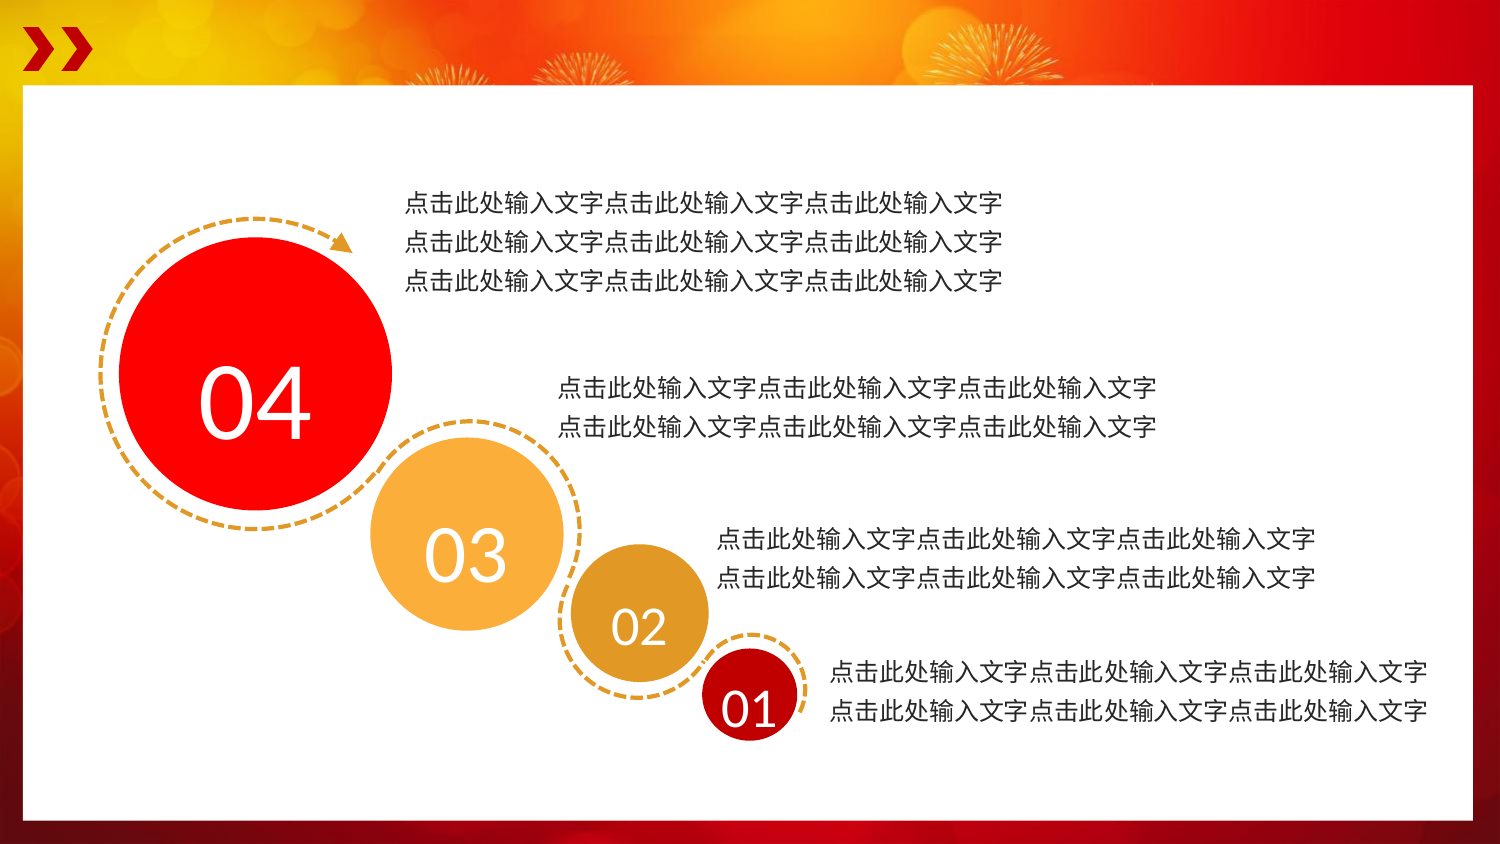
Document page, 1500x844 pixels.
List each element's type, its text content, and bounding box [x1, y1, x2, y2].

text_box 点击此处输入文字点击此处输入文字点击此处输入文字 点击此处输入文字点击此处输入文字点击此处输入文字 点击此处输入文字点击此处输入文字点击此处输入文字 [393, 172, 1083, 301]
text_box [705, 634, 806, 713]
text_box 01 [702, 648, 798, 741]
picture [0, 0, 1500, 844]
text_box [377, 421, 580, 580]
text_box [559, 585, 704, 698]
text_box 04 [118, 237, 393, 511]
text_box 点击此处输入文字点击此处输入文字点击此处输入文字 点击此处输入文字点击此处输入文字点击此处输入文字 [546, 358, 1192, 448]
text_box 点击此处输入文字点击此处输入文字点击此处输入文字 点击此处输入文字点击此处输入文字点击此处输入文字 [818, 641, 1450, 731]
text_box [100, 218, 375, 530]
text_box 点击此处输入文字点击此处输入文字点击此处输入文字 点击此处输入文字点击此处输入文字点击此处输入文字 [705, 508, 1332, 598]
text_box 03 [370, 437, 564, 631]
text_box 02 [570, 544, 709, 683]
